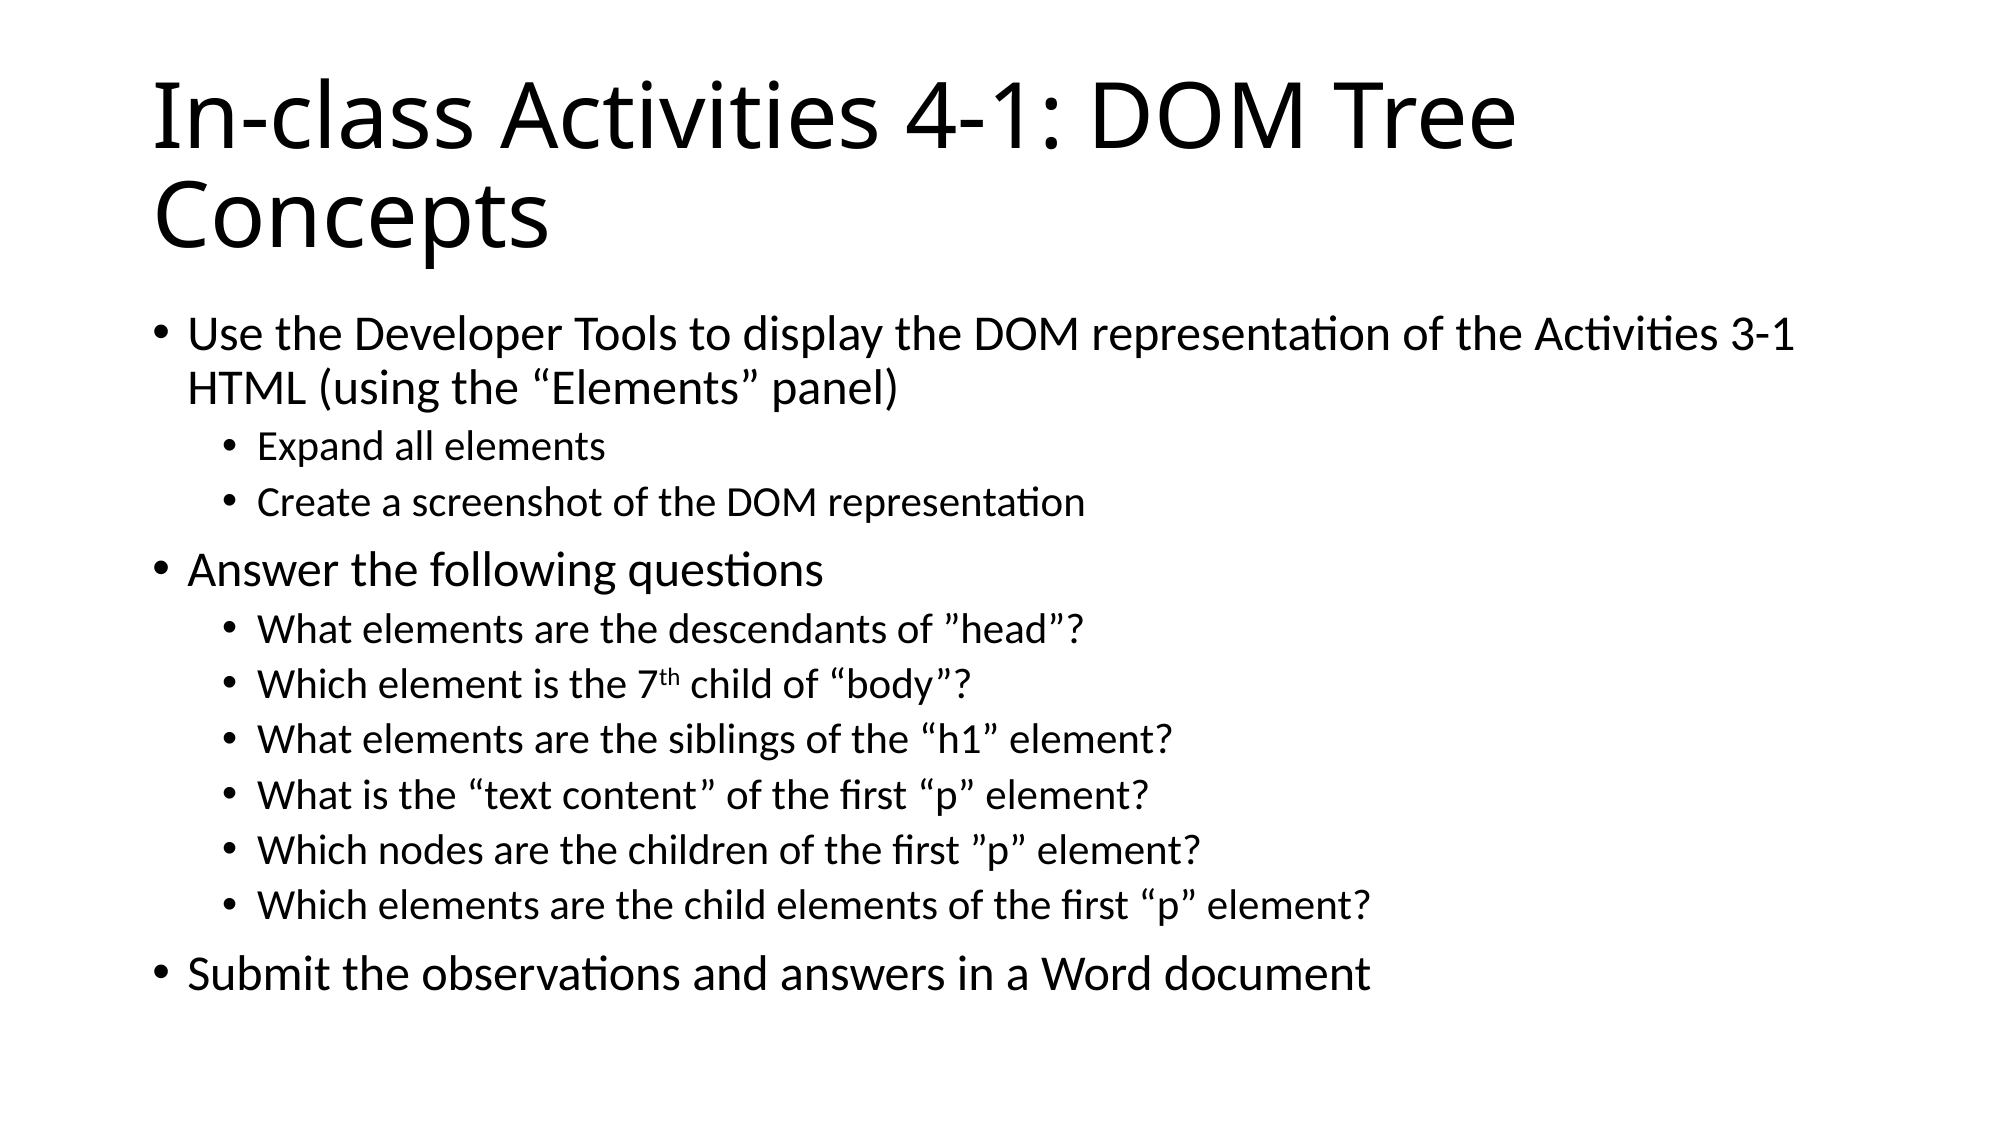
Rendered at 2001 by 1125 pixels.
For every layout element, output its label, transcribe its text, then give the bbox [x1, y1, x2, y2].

list Use the Developer Tools to display the DOM representation of the Activities 3-1 HTML (using the “Elements” panel) Expand all elements Create a screenshot of the DOM representation Answer the following questions What elements are the descendants of ”head”? Which element is the 7th child of “body”? What elements are the siblings of the “h1” element? What is the “text content” of the first “p” element? Which nodes are the children of the first ”p” element? Which elements are the child elements of the first “p” element? Submit the observations and answers in a Word document [137, 299, 1863, 1014]
title In-class Activities 4-1: DOM Tree Concepts [137, 59, 1863, 278]
